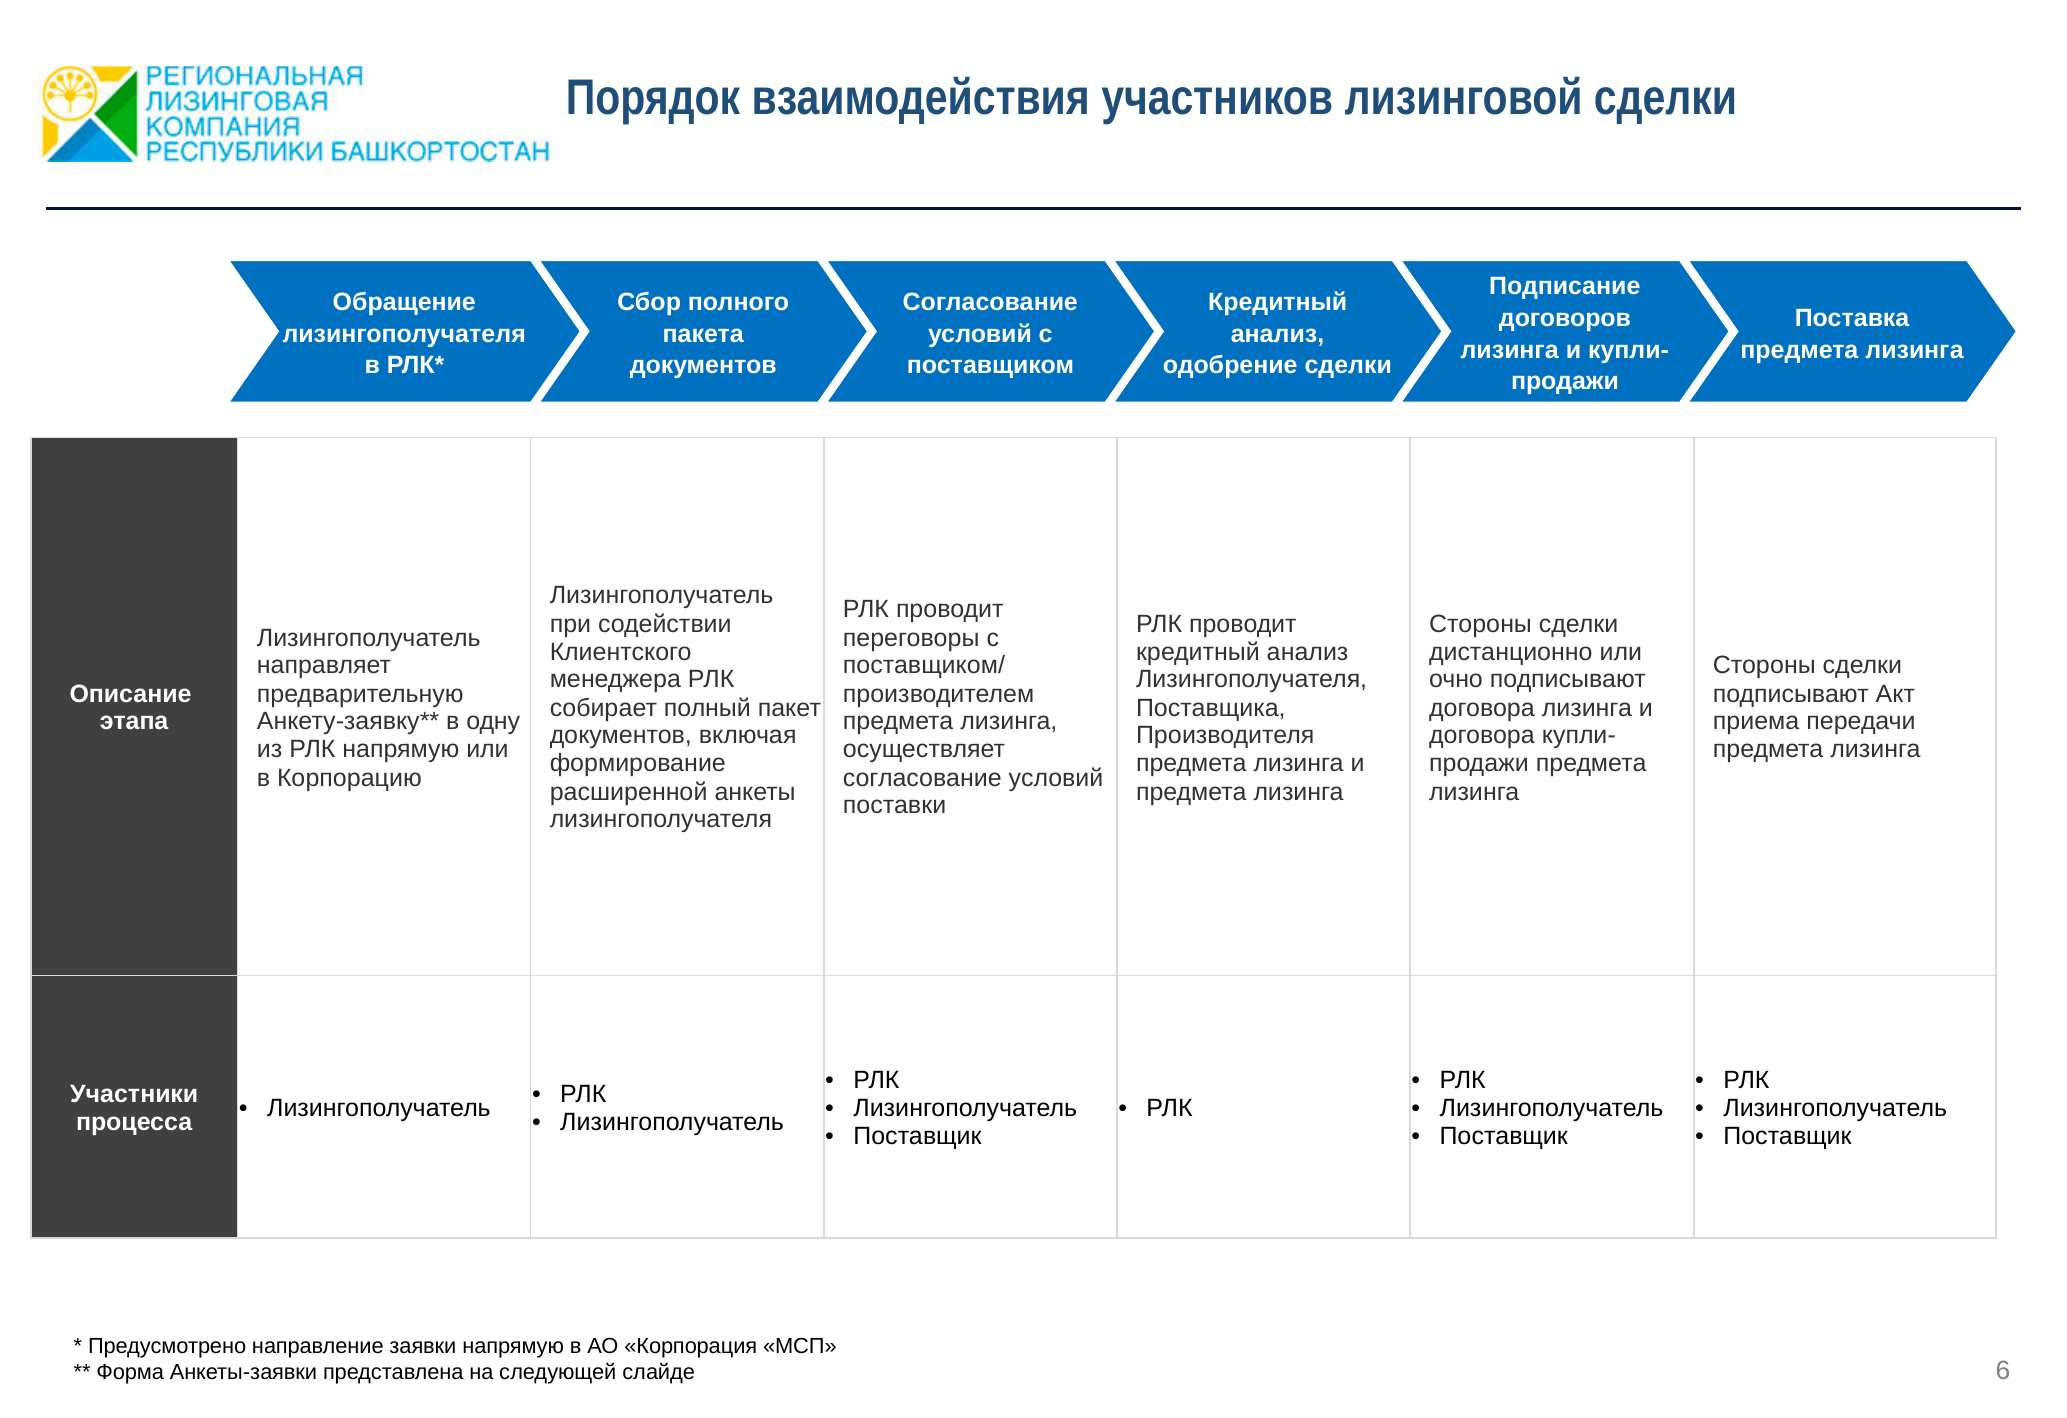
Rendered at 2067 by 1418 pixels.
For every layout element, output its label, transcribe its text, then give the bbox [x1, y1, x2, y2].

picture [36, 65, 552, 163]
table_header Лизингополучатель направляет предварительную Анкету-заявку** в одну из РЛК напрямую или в Корпорацию [238, 438, 530, 975]
table_header Стороны сделки подписывают Акт приема передачи предмета лизинга [1695, 438, 1995, 975]
table_cell РЛК Лизингополучатель Поставщик [1695, 976, 1995, 1237]
table_cell РЛК Лизингополучатель [531, 976, 823, 1237]
table_header Лизингополучатель при содействии Клиентского менеджера РЛК собирает полный пакет документов, включая формирование расширенной анкеты лизингополучателя [531, 438, 823, 975]
table_header Стороны сделки дистанционно или очно подписывают договора лизинга и договора купли-продажи предмета лизинга [1411, 438, 1693, 975]
text_box * Предусмотрено направление заявки напрямую в АО «Корпорация «МСП» ** Форма Анкеты-заявки представлена на следующей слайде [58, 1324, 1997, 1392]
table_header Описание этапа [32, 438, 237, 975]
table_cell РЛК Лизингополучатель Поставщик [825, 976, 1116, 1237]
title Порядок взаимодействия участников лизинговой сделки [550, 37, 2039, 153]
table_header РЛК проводит переговоры с поставщиком/ производителем предмета лизинга, осуществляет согласование условий поставки [825, 438, 1116, 975]
table_cell Участники процесса [32, 976, 237, 1237]
table_cell Лизингополучатель [238, 976, 530, 1237]
table_header РЛК проводит кредитный анализ Лизингополучателя, Поставщика, Производителя предмета лизинга и предмета лизинга [1118, 438, 1409, 975]
table_cell РЛК Лизингополучатель Поставщик [1411, 976, 1693, 1237]
table_cell РЛК [1118, 976, 1409, 1237]
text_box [227, 259, 2018, 403]
